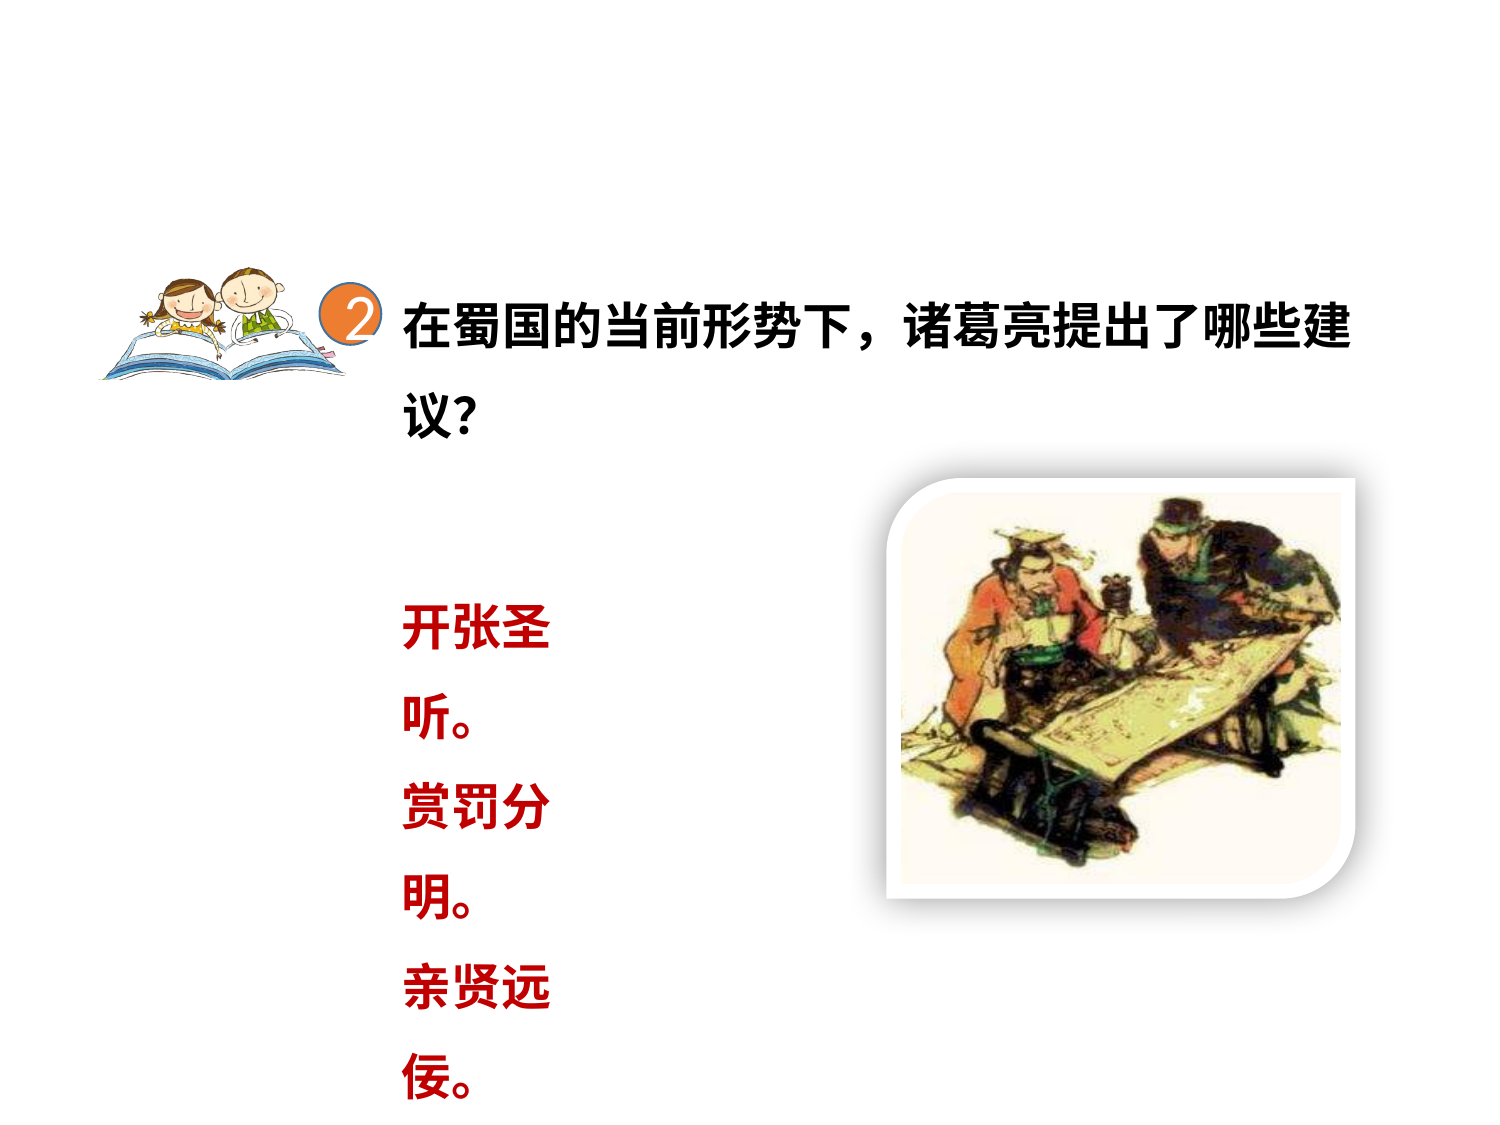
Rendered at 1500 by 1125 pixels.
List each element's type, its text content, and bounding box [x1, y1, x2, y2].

text_box 2 [346, 282, 383, 346]
text_box 开张圣听。 赏罚分明。 亲贤远佞。 [387, 557, 657, 1113]
picture [98, 265, 346, 380]
text_box 在蜀国的当前形势下，诸葛亮提出了哪些建议？ [387, 257, 1453, 452]
picture [893, 485, 1349, 892]
